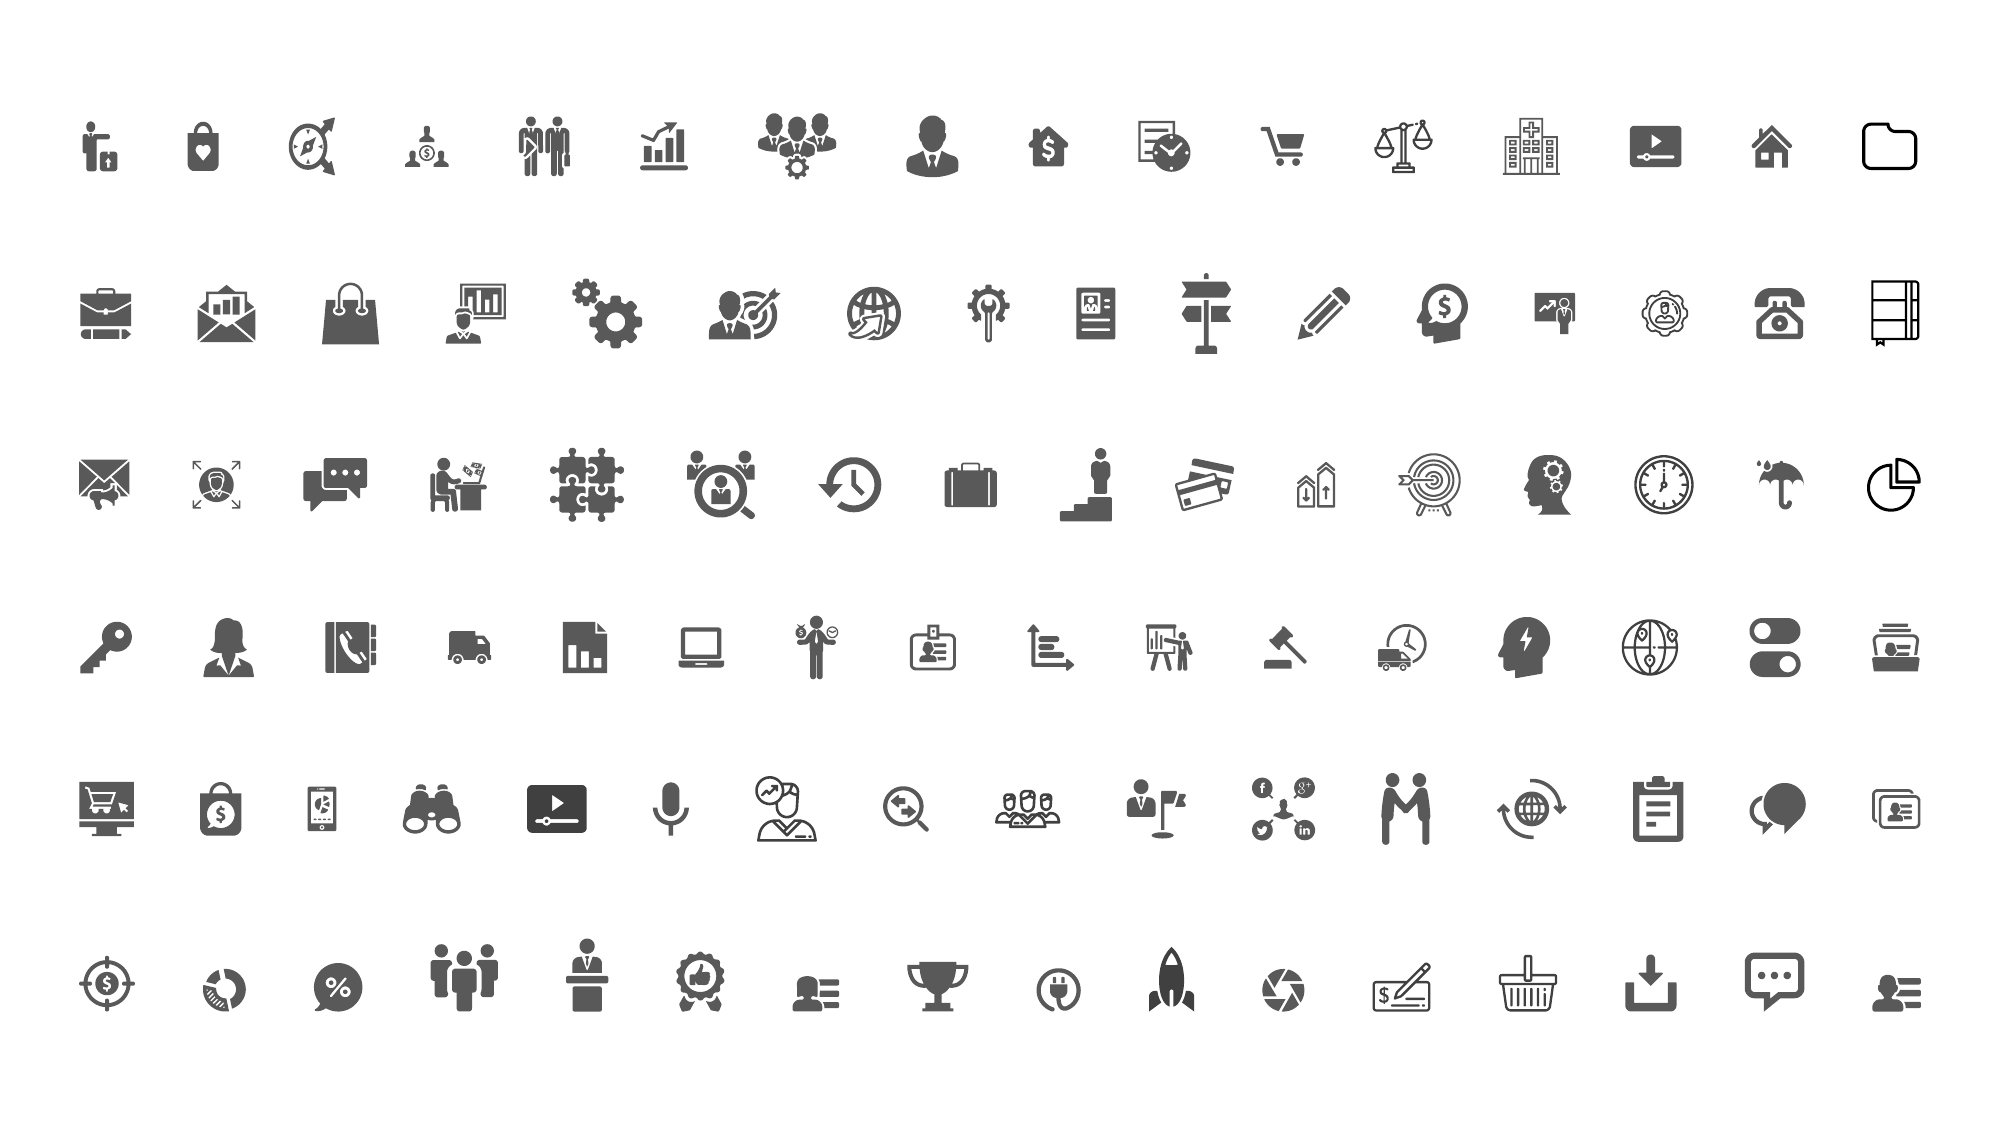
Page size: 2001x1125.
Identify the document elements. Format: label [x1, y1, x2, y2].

text_box [847, 286, 901, 341]
text_box [1756, 460, 1804, 510]
text_box [313, 963, 363, 1012]
text_box [1862, 122, 1918, 171]
text_box [676, 951, 725, 1012]
text_box [1502, 117, 1560, 175]
text_box [1181, 273, 1231, 354]
text_box [678, 627, 725, 668]
text_box [1386, 624, 1427, 664]
text_box [1138, 120, 1191, 172]
text_box [187, 121, 219, 171]
text_box [1175, 458, 1234, 512]
text_box [1498, 617, 1551, 679]
text_box [562, 621, 608, 674]
text_box [1076, 287, 1116, 340]
text_box [80, 288, 132, 339]
text_box [1260, 126, 1305, 166]
text_box [909, 624, 956, 671]
text_box [1872, 789, 1921, 829]
text_box [883, 786, 929, 832]
text_box [1496, 778, 1567, 840]
text_box [995, 789, 1061, 829]
text_box [430, 944, 498, 1012]
text_box [197, 284, 256, 343]
text_box [1036, 968, 1081, 1012]
text_box [203, 968, 246, 1012]
text_box [818, 457, 882, 513]
text_box [1315, 305, 1344, 334]
text_box [405, 125, 449, 167]
text_box [518, 116, 570, 177]
text_box [1754, 288, 1805, 340]
text_box [1398, 453, 1461, 517]
text_box [1749, 783, 1806, 835]
text_box [1264, 626, 1307, 669]
text_box [550, 447, 625, 522]
text_box [687, 450, 755, 519]
text_box [1372, 962, 1431, 1012]
text_box [1297, 462, 1336, 508]
text_box [79, 955, 135, 1012]
text_box [1297, 323, 1314, 340]
text_box [1262, 969, 1305, 1012]
text_box [1303, 293, 1332, 323]
text_box [79, 781, 134, 837]
text_box [99, 151, 118, 172]
text_box [906, 115, 959, 178]
text_box [1251, 777, 1316, 841]
text_box [652, 782, 689, 836]
text_box [1145, 624, 1193, 671]
text_box [566, 938, 609, 1012]
text_box [1633, 776, 1684, 842]
text_box [1629, 125, 1682, 168]
text_box [572, 278, 643, 349]
text_box [445, 283, 506, 344]
text_box [1378, 649, 1411, 671]
text_box [1523, 454, 1572, 515]
text_box [1059, 448, 1112, 522]
text_box [792, 976, 840, 1012]
text_box [1621, 619, 1679, 676]
text_box [288, 117, 335, 176]
text_box [758, 113, 837, 180]
text_box [192, 460, 241, 509]
text_box [307, 786, 337, 832]
text_box [200, 782, 242, 836]
text_box [1871, 280, 1920, 347]
text_box [967, 284, 1010, 343]
text_box [1331, 287, 1351, 306]
text_box [1416, 283, 1468, 344]
text_box [1751, 124, 1793, 168]
text_box [447, 631, 492, 665]
text_box [755, 776, 817, 842]
text_box [1307, 298, 1339, 330]
text_box [1641, 290, 1689, 337]
text_box [430, 457, 487, 512]
text_box [1872, 623, 1920, 672]
text_box [1374, 119, 1433, 174]
text_box [640, 122, 688, 171]
text_box [1498, 954, 1558, 1012]
text_box [82, 121, 110, 172]
text_box [1744, 952, 1805, 1012]
text_box [80, 621, 132, 674]
text_box [1634, 455, 1694, 515]
text_box [1625, 954, 1677, 1012]
text_box [321, 282, 380, 345]
text_box [1749, 618, 1801, 678]
text_box [1866, 457, 1921, 512]
text_box [203, 618, 254, 678]
text_box [325, 622, 377, 673]
text_box [1028, 126, 1069, 167]
text_box [795, 615, 839, 680]
text_box [402, 784, 461, 834]
text_box [79, 459, 130, 510]
text_box [1149, 946, 1195, 1012]
text_box [303, 458, 368, 512]
text_box [1381, 773, 1431, 845]
text_box [907, 961, 969, 1012]
text_box [1126, 779, 1186, 839]
text_box [1027, 624, 1075, 671]
text_box [1534, 292, 1575, 335]
text_box [1872, 974, 1921, 1012]
text_box [527, 785, 587, 833]
text_box [944, 462, 997, 508]
text_box [708, 287, 781, 340]
